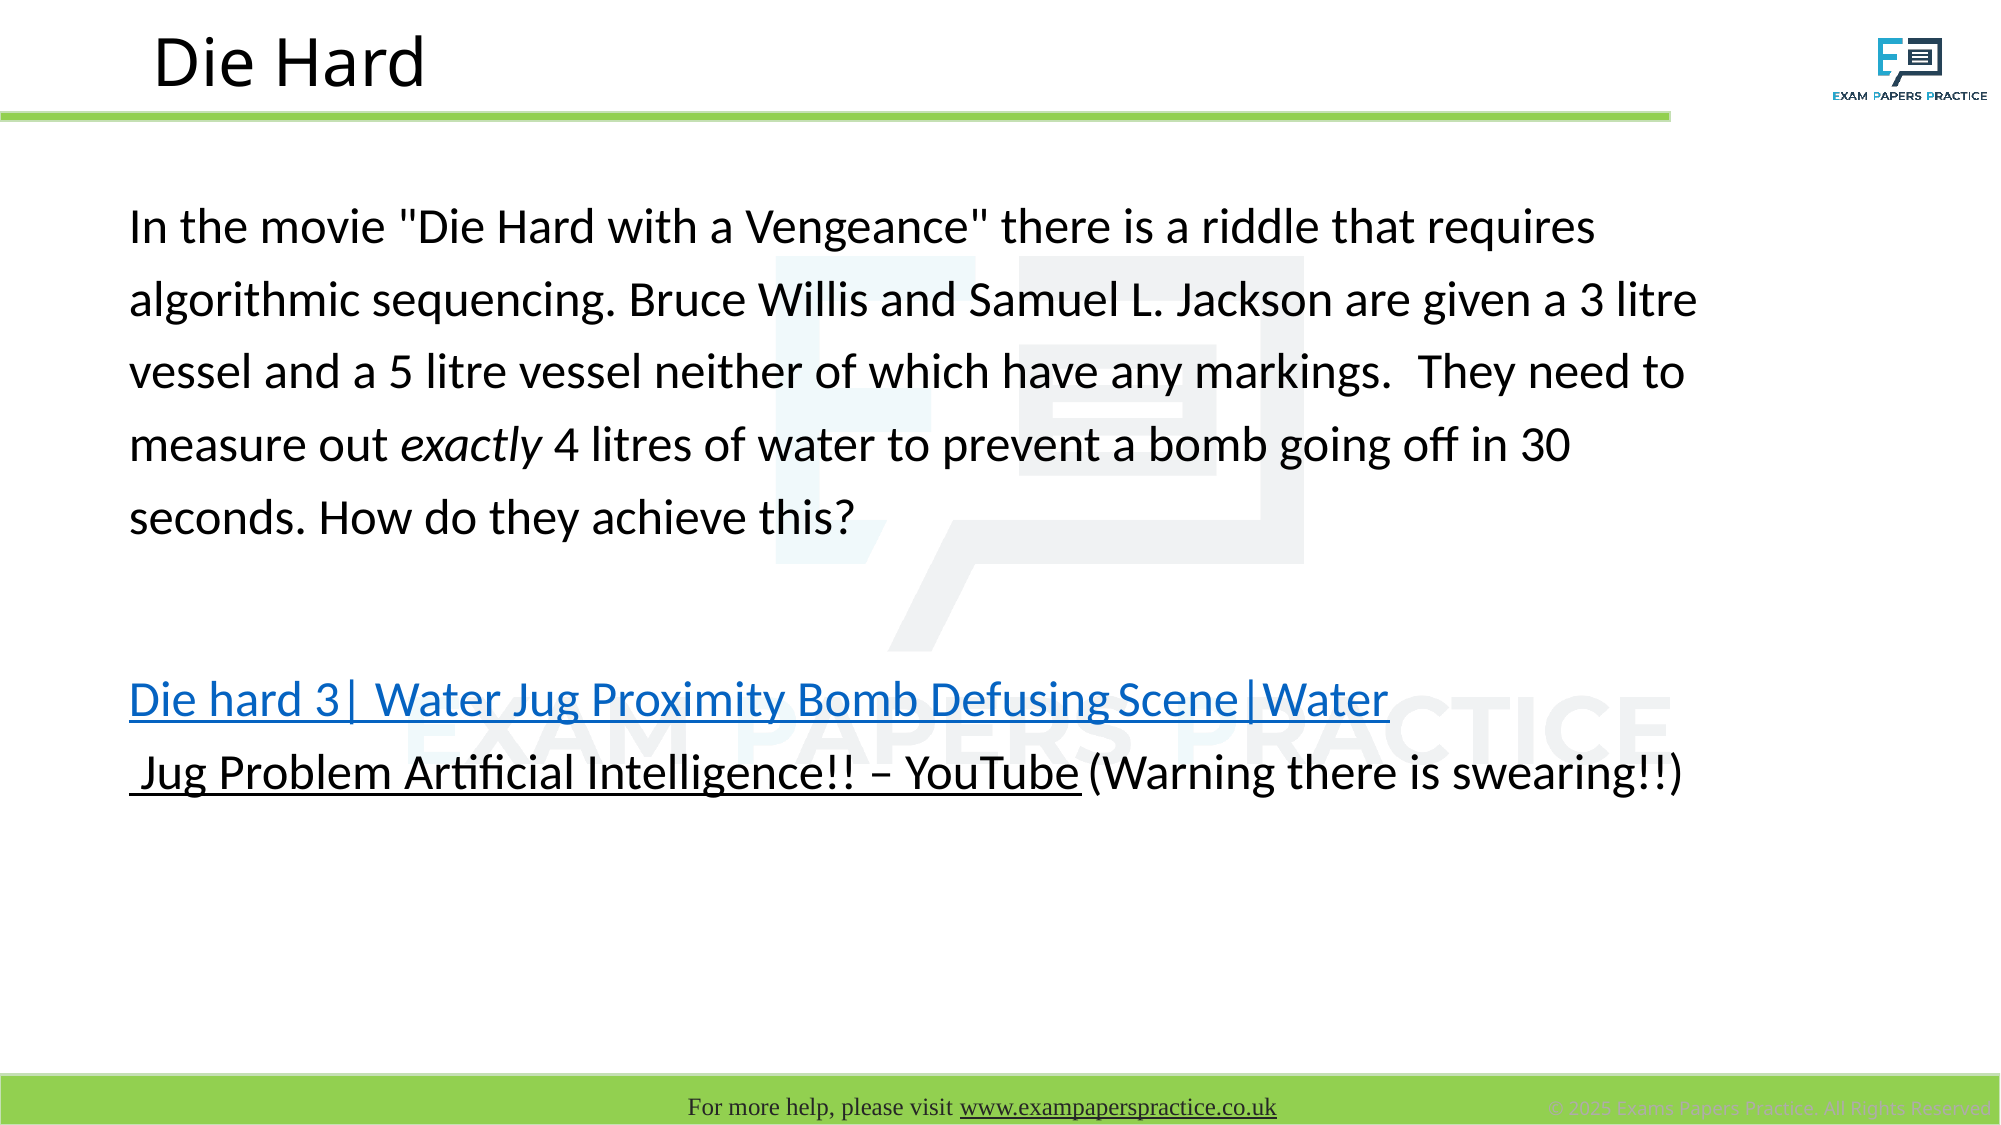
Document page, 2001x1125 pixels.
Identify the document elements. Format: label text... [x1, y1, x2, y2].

list In the movie "Die Hard with a Vengeance" there is a riddle that requires algorithmic sequencing. Bruce Willis and Samuel L. Jackson are given a 3 litre vessel and a 5 litre vessel neither of which have any markings. They need to measure out exactly 4 litres of water to prevent a bomb going off in 30 seconds. How do they achieve this? Die hard 3| Water Jug Proximity Bomb Defusing Scene|Water Jug Problem Artificial Intelligence!! – YouTube (Warning there is swearing!!) [113, 173, 1839, 887]
title Die Hard [137, 59, 1863, 70]
